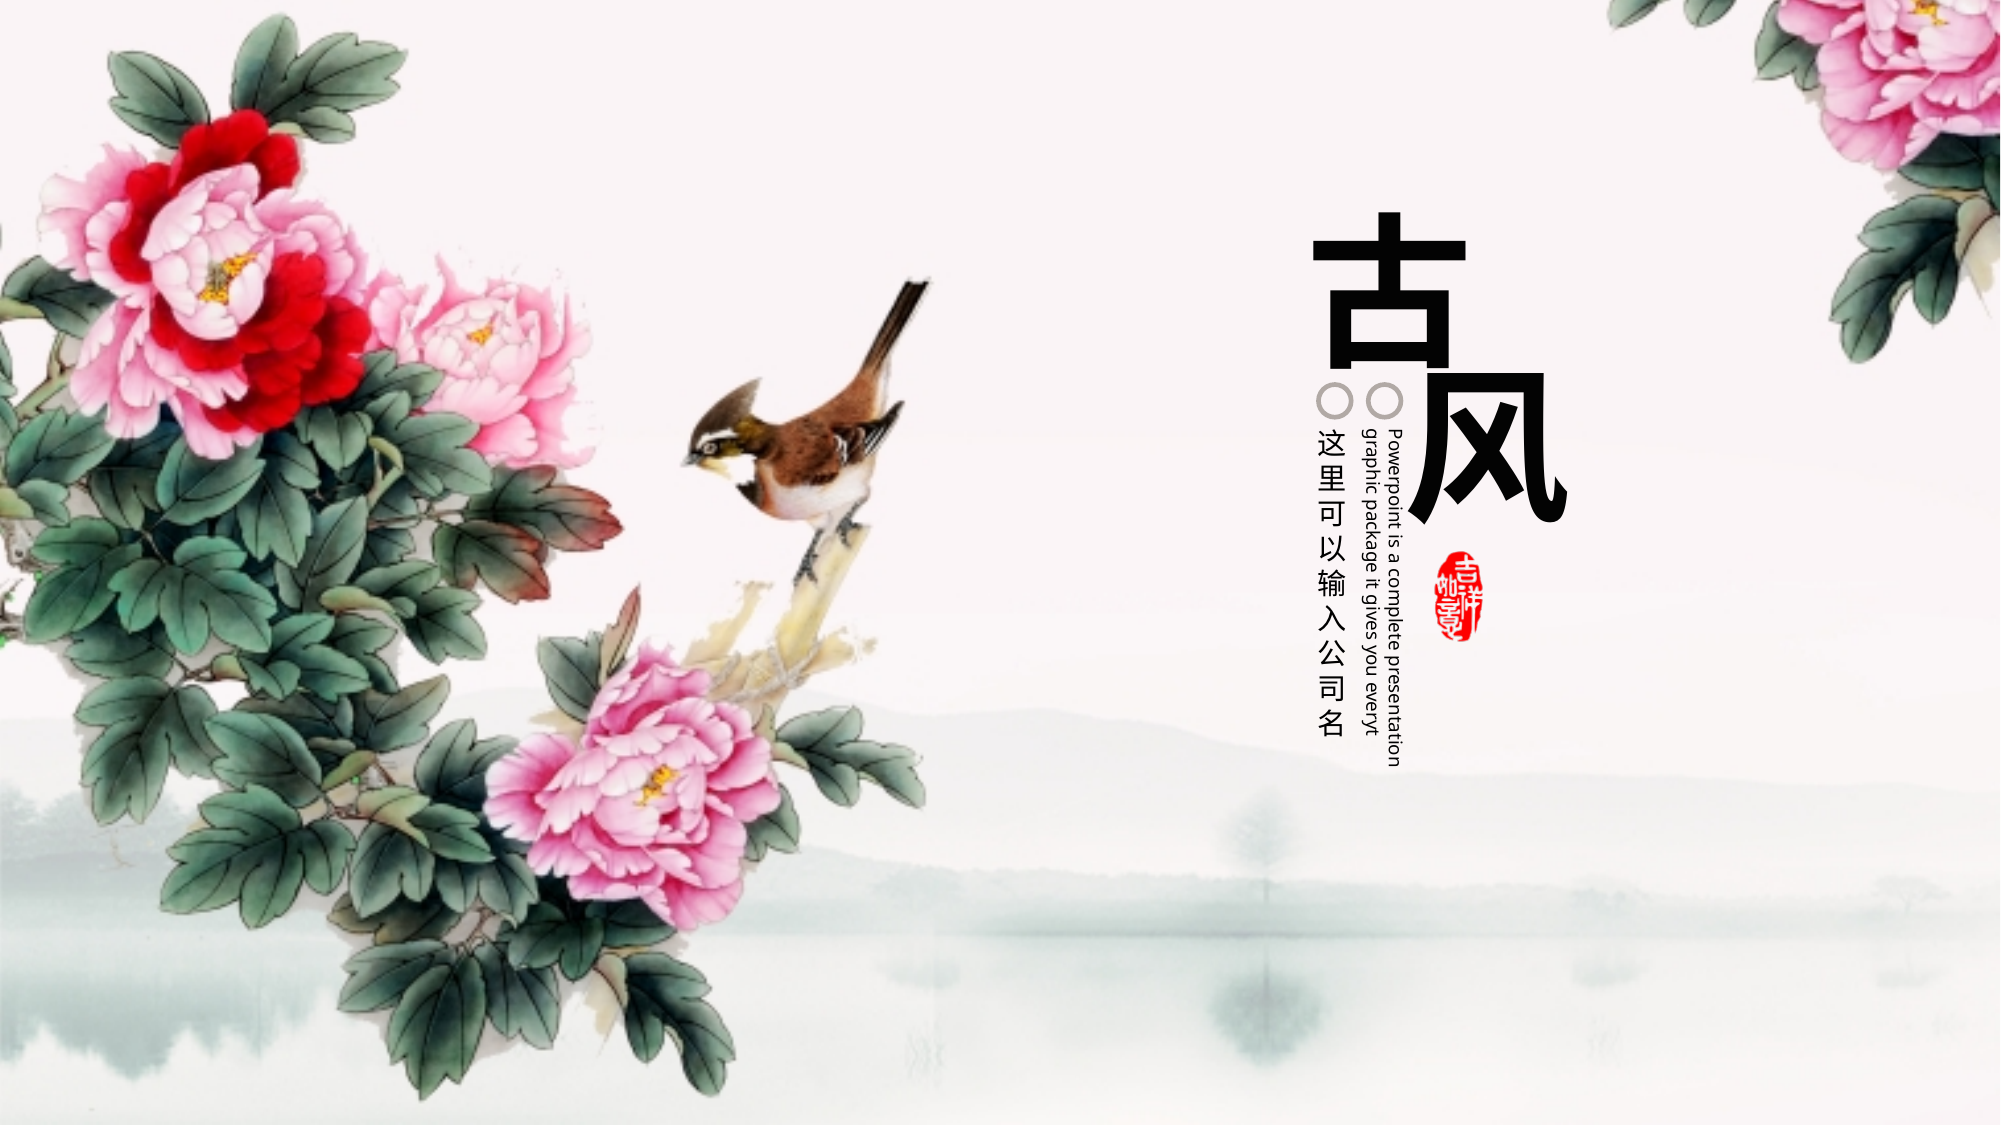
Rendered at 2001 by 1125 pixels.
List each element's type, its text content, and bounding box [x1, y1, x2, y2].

text_box 风 [1388, 335, 1570, 551]
picture [0, 0, 2001, 1125]
text_box 古 [1291, 181, 1473, 396]
text_box 这里可以输入公司 名 [1306, 328, 1355, 838]
text_box Powerpoint is a complete presentation graphic package it gives you everyt [1362, 428, 1408, 814]
text_box [1367, 383, 1403, 419]
